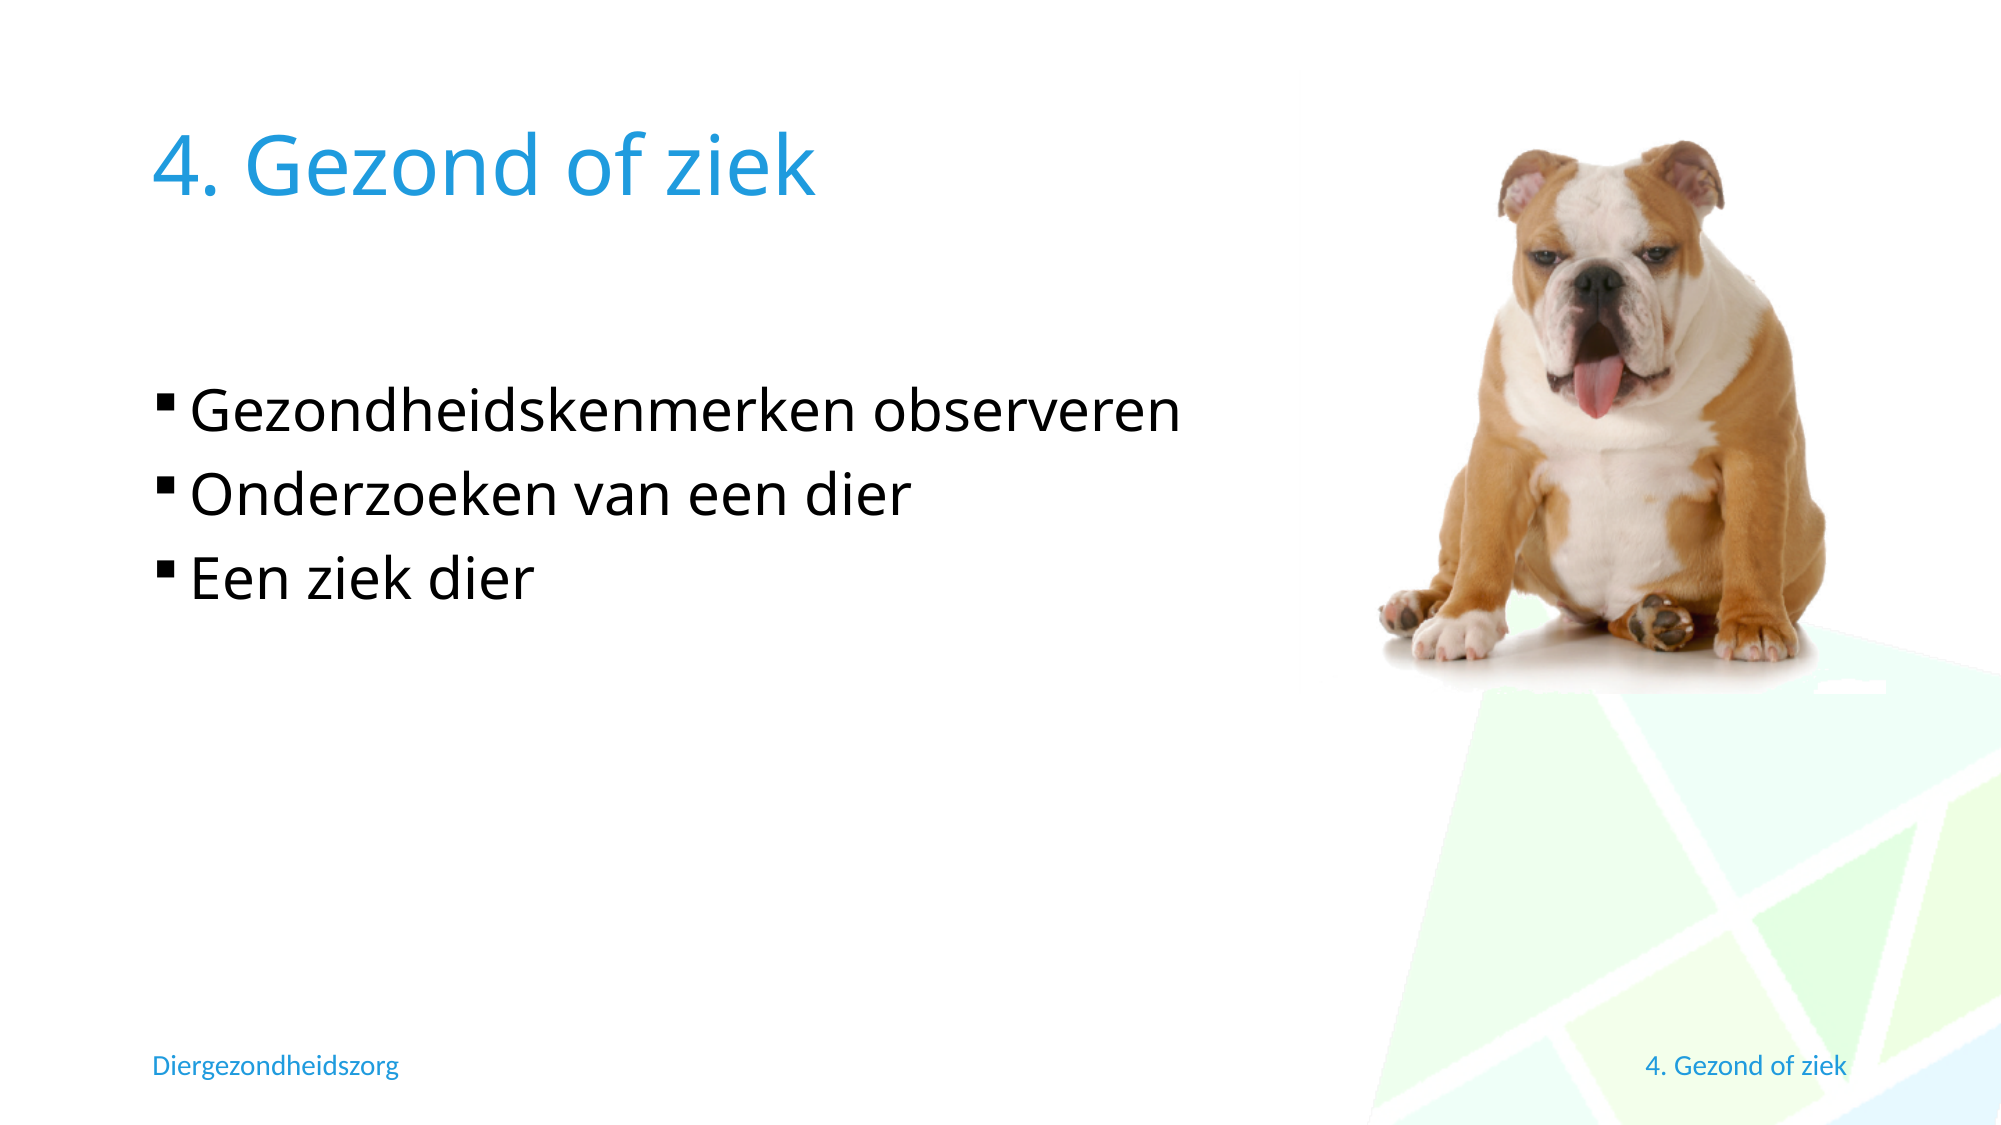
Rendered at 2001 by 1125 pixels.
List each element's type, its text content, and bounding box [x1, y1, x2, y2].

list Diergezondheidszorg [137, 1042, 588, 1103]
list 4. Gezond of ziek [1412, 1042, 1863, 1103]
title 4. Gezond of ziek [137, 59, 1863, 278]
list Gezondheidskenmerken observeren Onderzoeken van een dier Een ziek dier [137, 373, 1283, 1014]
picture [1282, 70, 1886, 694]
